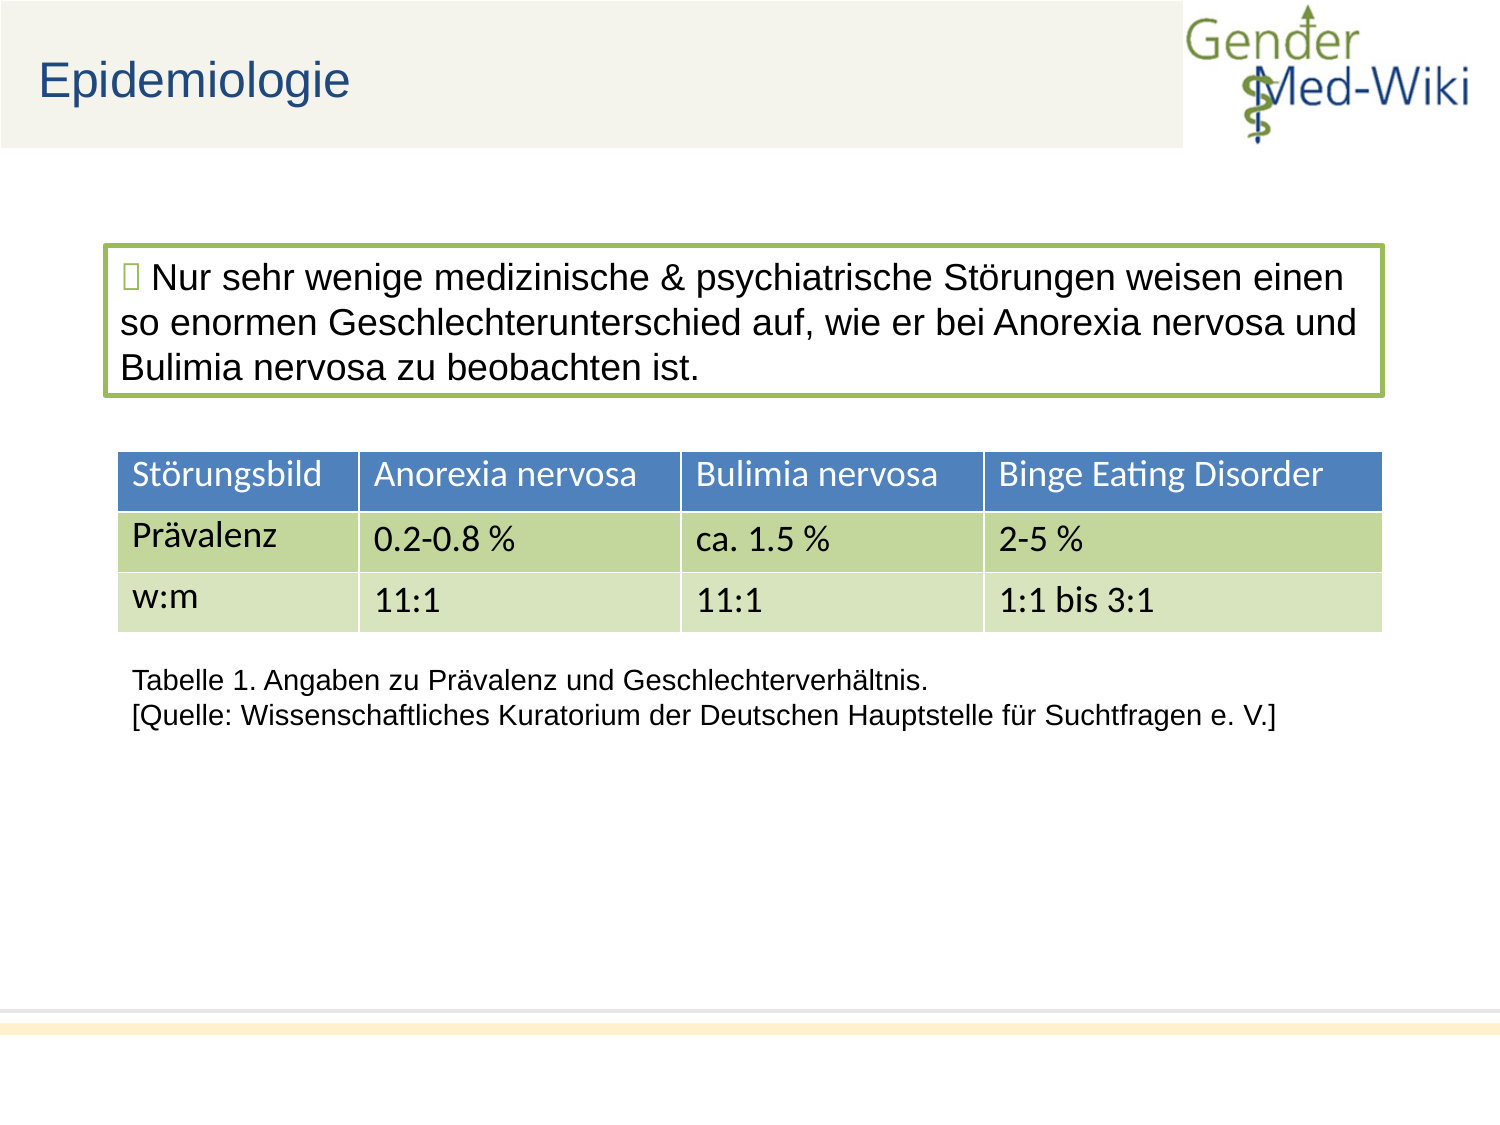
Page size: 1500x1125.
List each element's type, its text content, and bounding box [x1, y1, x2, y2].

text_box [0, 1023, 1500, 1035]
text_box Tabelle 1. Angaben zu Prävalenz und Geschlechterverhältnis. [Quelle: Wissenschaftliches Kuratorium der Deutschen Hauptstelle für Suchtfragen e. V.] [117, 653, 1383, 739]
table_cell w:m [118, 573, 358, 632]
table_header Binge Eating Disorder [985, 452, 1382, 511]
table_header Störungsbild [118, 452, 358, 511]
table_cell 11:1 [360, 573, 680, 632]
table_cell 0.2-0.8 % [360, 513, 680, 572]
text_box  Nur sehr wenige medizinische & psychiatrische Störungen weisen einen so enormen Geschlechterunterschied auf, wie er bei Anorexia nervosa und Bulimia nervosa zu beobachten ist. [105, 245, 1383, 396]
text_box Epidemiologie [23, 39, 1114, 115]
picture [1183, 0, 1471, 149]
table_cell 1:1 bis 3:1 [985, 573, 1382, 632]
table_cell 11:1 [682, 573, 983, 632]
table_header Anorexia nervosa [360, 452, 680, 511]
table_cell ca. 1.5 % [682, 513, 983, 572]
table_cell 2-5 % [985, 513, 1382, 572]
table_cell Prävalenz [118, 513, 358, 572]
table_header Bulimia nervosa [682, 452, 983, 511]
